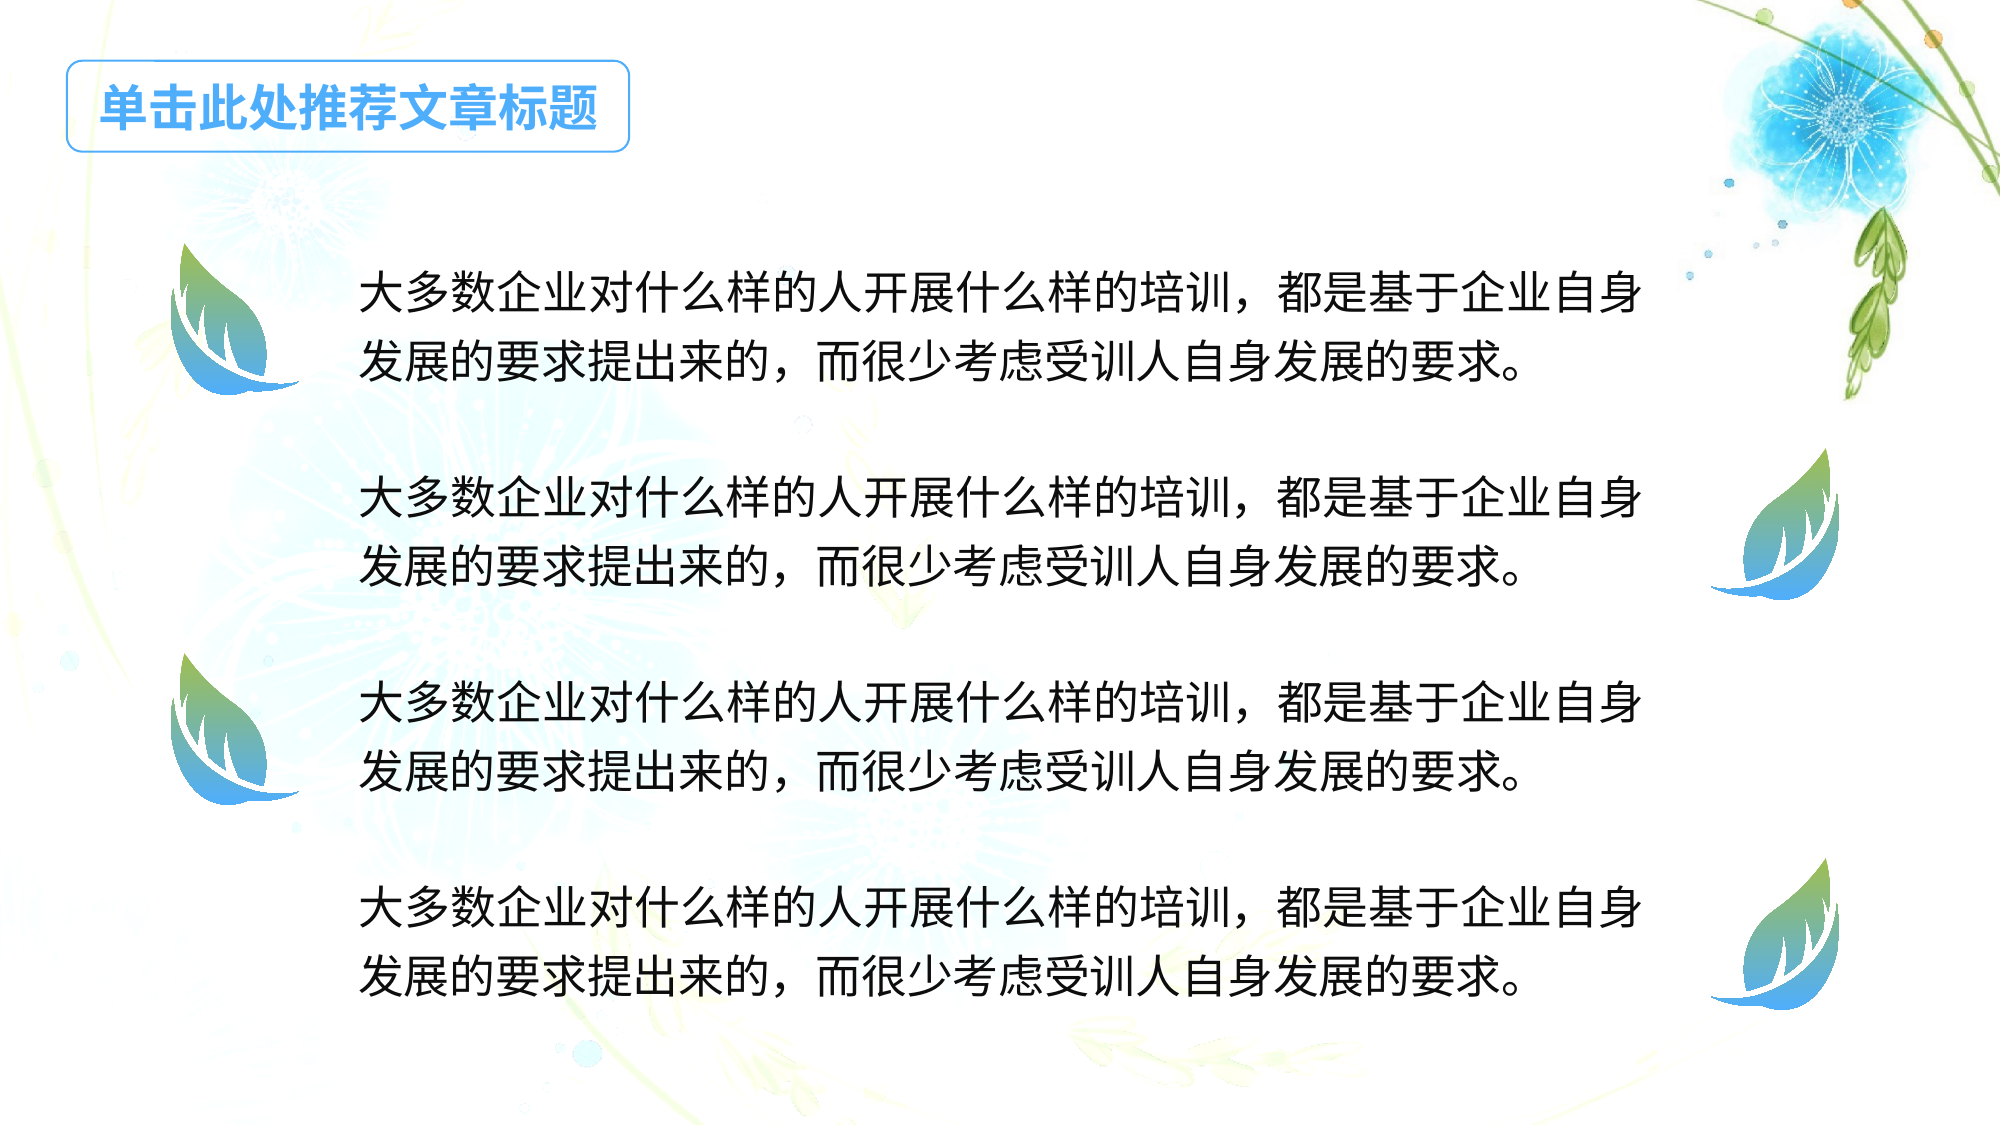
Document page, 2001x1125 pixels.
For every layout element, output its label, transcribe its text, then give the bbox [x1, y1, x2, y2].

text_box 大多数企业对什么样的人开展什么样的培训，都是基于企业自身发展的要求提出来的，而很少考虑受训人自身发展的要求。 [343, 652, 1660, 806]
text_box [180, 243, 267, 376]
text_box 大多数企业对什么样的人开展什么样的培训，都是基于企业自身发展的要求提出来的，而很少考虑受训人自身发展的要求。 [343, 242, 1660, 396]
picture [1592, 0, 2000, 413]
text_box 大多数企业对什么样的人开展什么样的培训，都是基于企业自身发展的要求提出来的，而很少考虑受训人自身发展的要求。 [343, 447, 1660, 601]
text_box [1710, 903, 1840, 1010]
text_box [170, 698, 300, 805]
text_box [170, 288, 300, 395]
text_box [1710, 493, 1840, 600]
text_box [1743, 858, 1830, 991]
text_box 大多数企业对什么样的人开展什么样的培训，都是基于企业自身发展的要求提出来的，而很少考虑受训人自身发展的要求。 [343, 857, 1660, 1011]
text_box 单击此处推荐文章标题 [65, 59, 631, 153]
text_box [1743, 448, 1830, 581]
text_box [180, 653, 267, 786]
